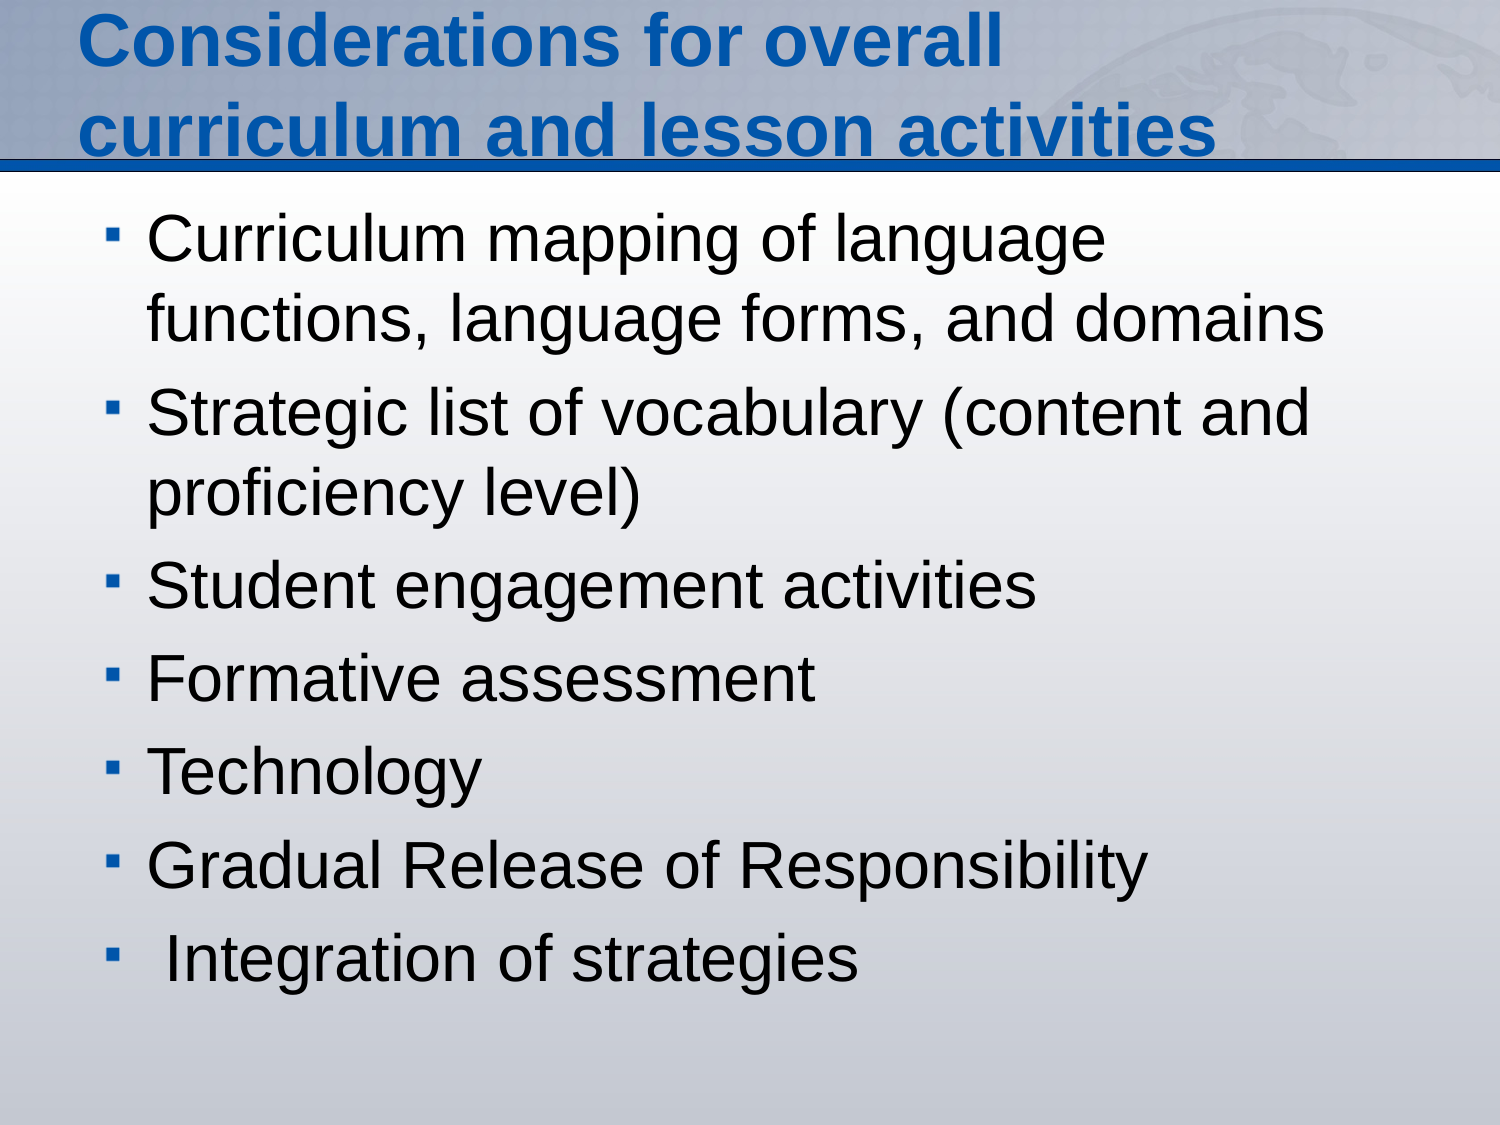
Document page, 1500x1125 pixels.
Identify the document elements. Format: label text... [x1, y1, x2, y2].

list Curriculum mapping of language functions, language forms, and domains Strategic list of vocabulary (content and proficiency level) Student engagement activities Formative assessment Technology Gradual Release of Responsibility Integration of strategies [74, 187, 1426, 1006]
picture [0, 0, 1500, 1125]
title Considerations for overall curriculum and lesson activities [62, 0, 1413, 176]
